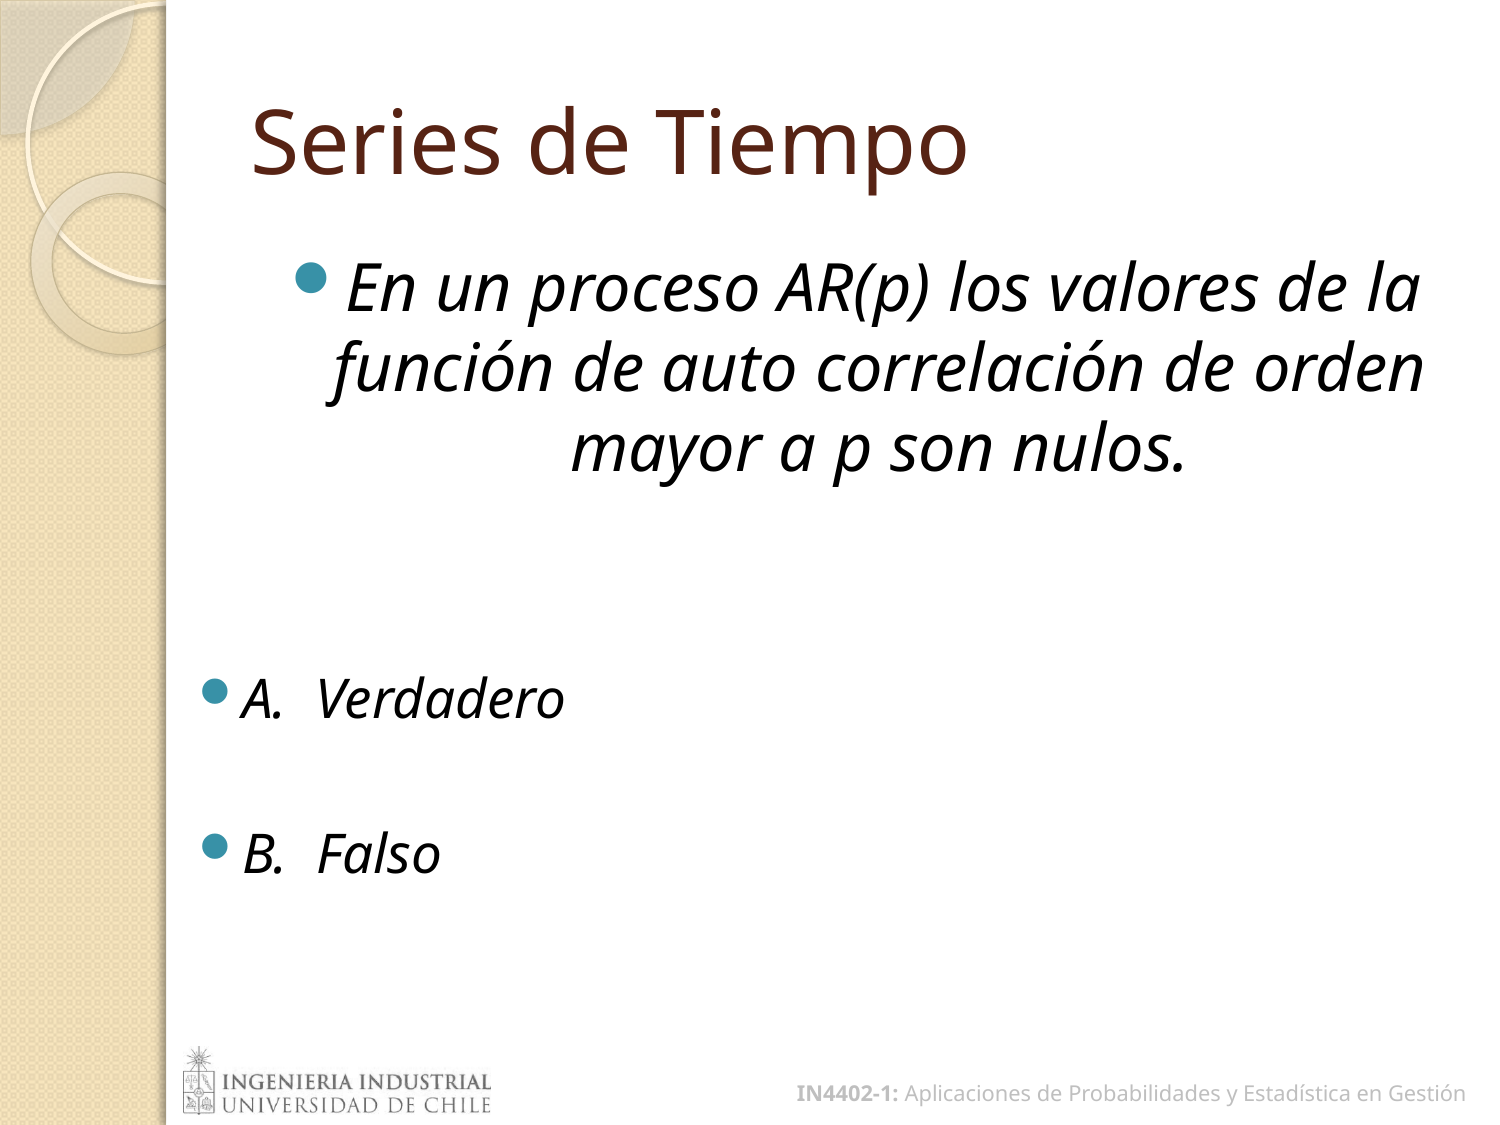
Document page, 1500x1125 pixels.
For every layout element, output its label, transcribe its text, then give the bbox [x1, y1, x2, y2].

picture [183, 1046, 491, 1115]
list En un proceso AR(p) los valores de la función de auto correlación de orden mayor a p son nulos. [235, 237, 1466, 1025]
text_box A. Verdadero B. Falso [171, 656, 787, 894]
title Series de Tiempo [235, 45, 1466, 233]
